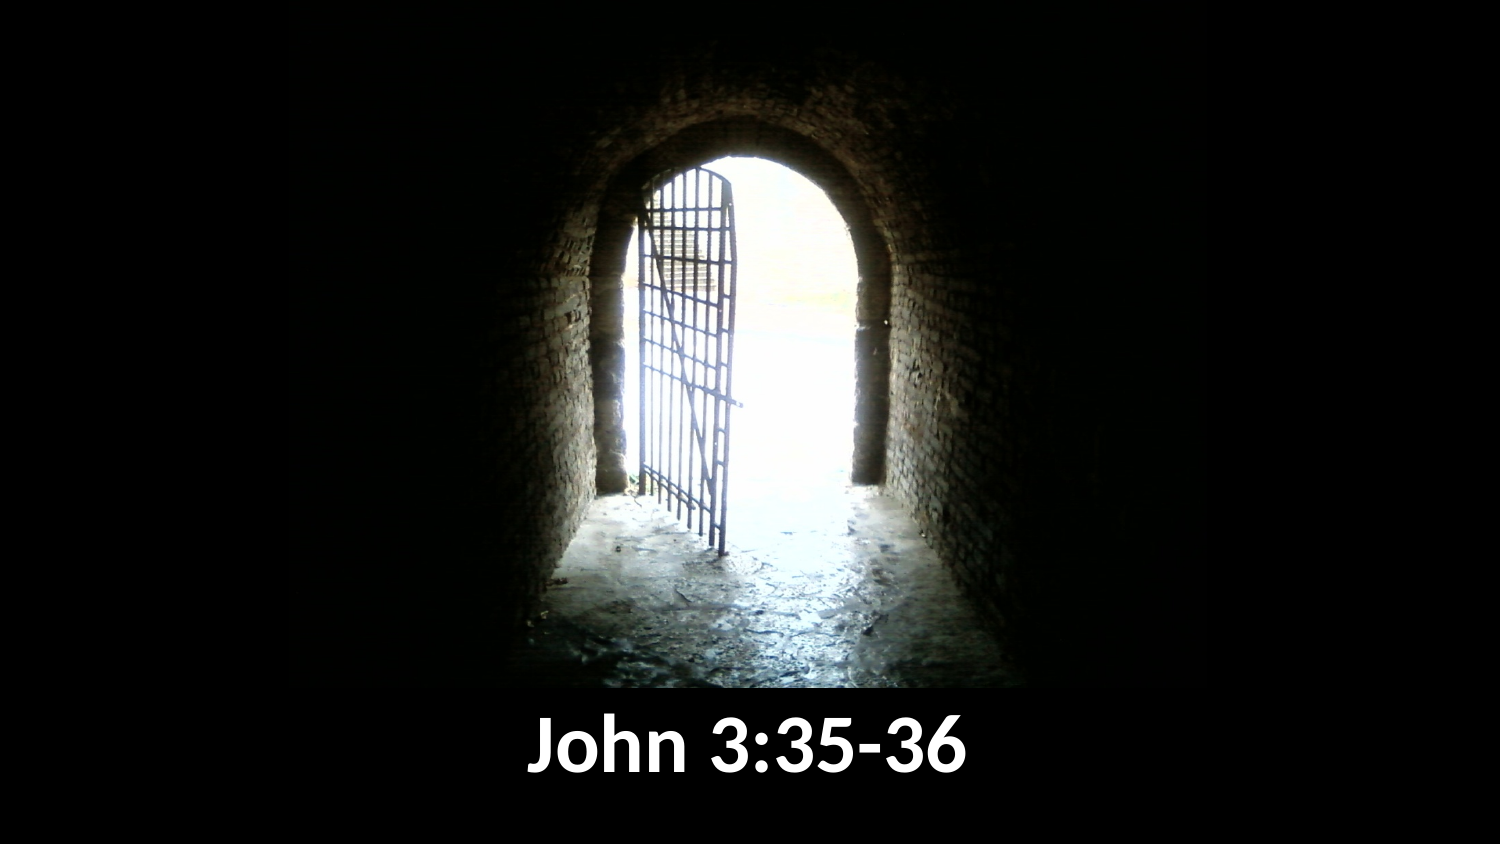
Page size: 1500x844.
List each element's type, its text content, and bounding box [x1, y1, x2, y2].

picture [288, 0, 1207, 688]
text_box John 3:35-36 [335, 697, 1160, 797]
